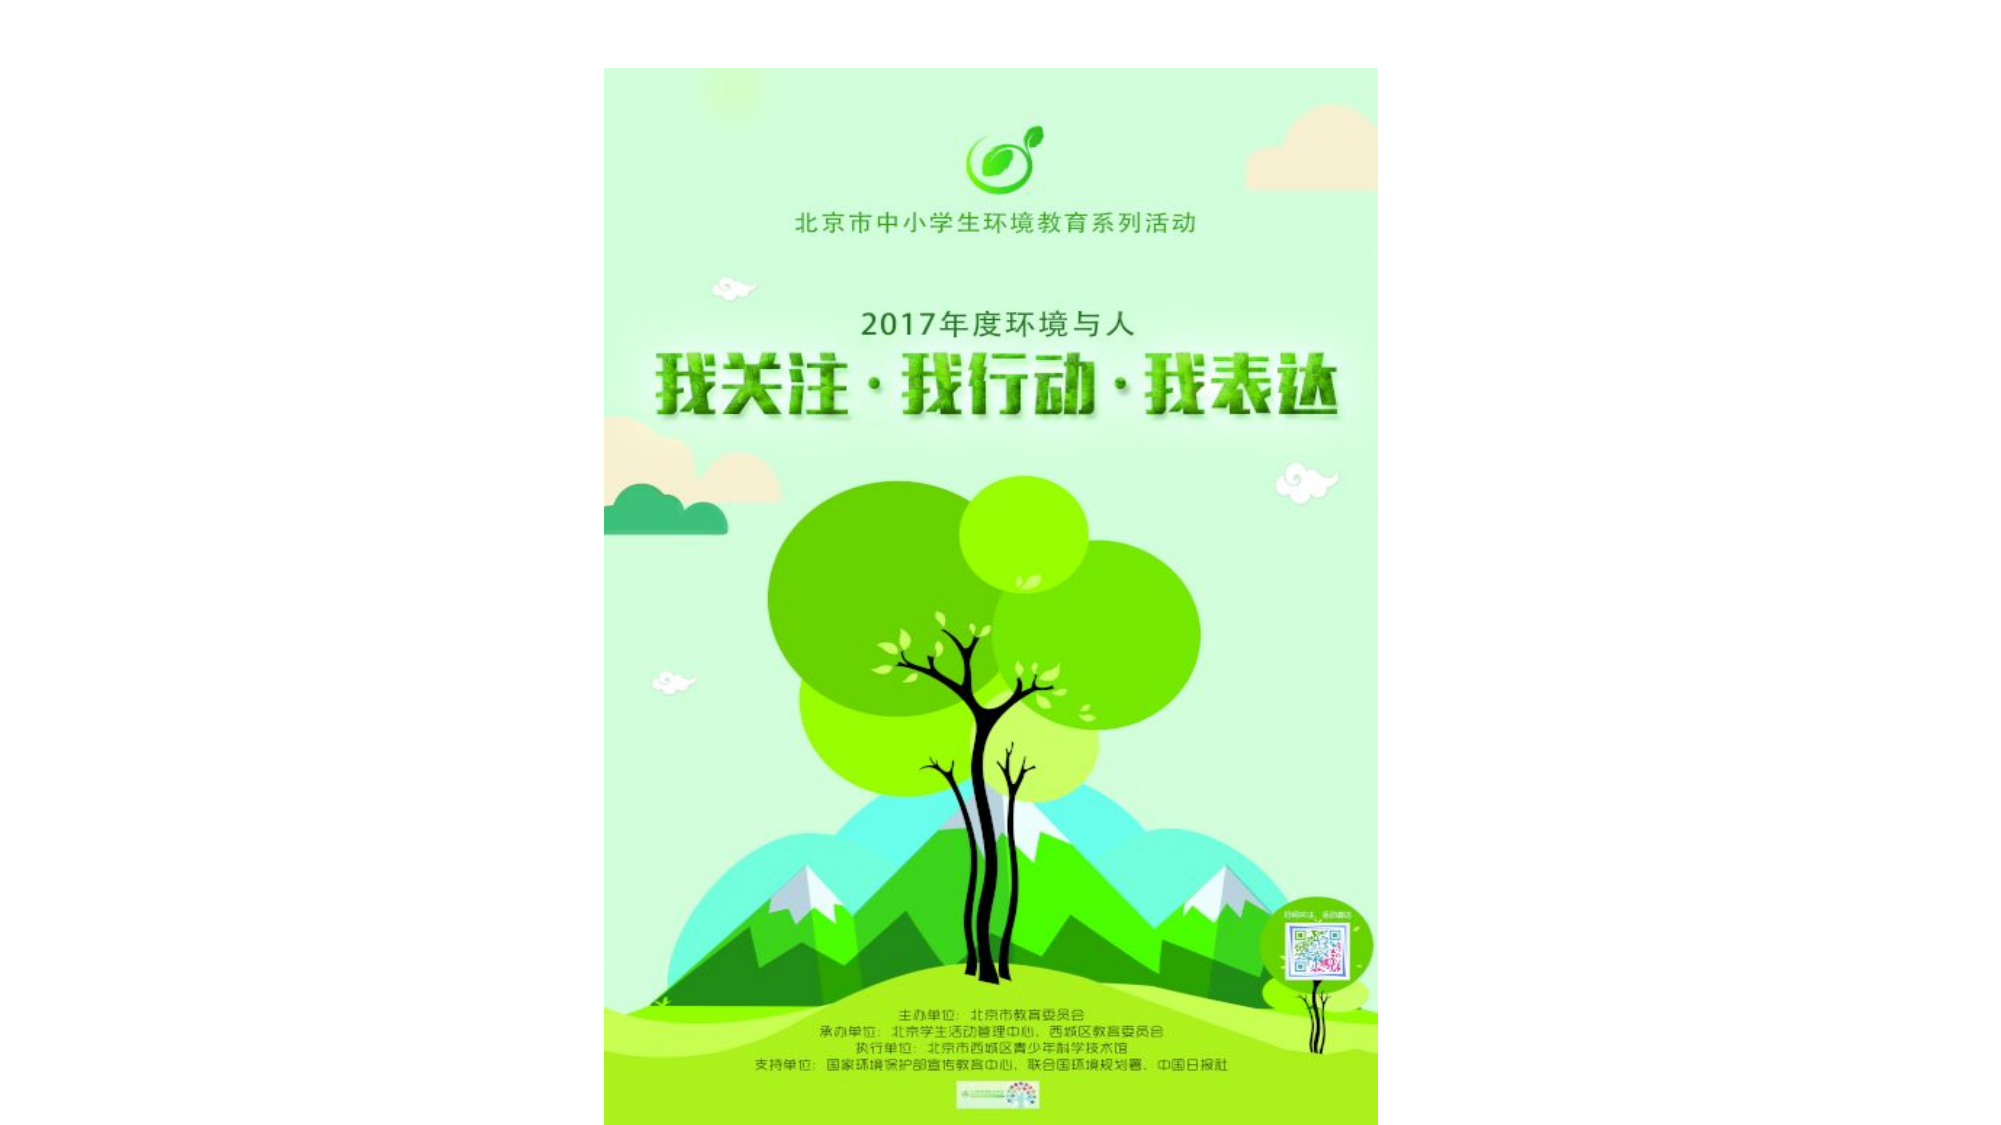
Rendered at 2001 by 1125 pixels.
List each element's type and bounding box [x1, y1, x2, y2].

list [603, 68, 1378, 1125]
